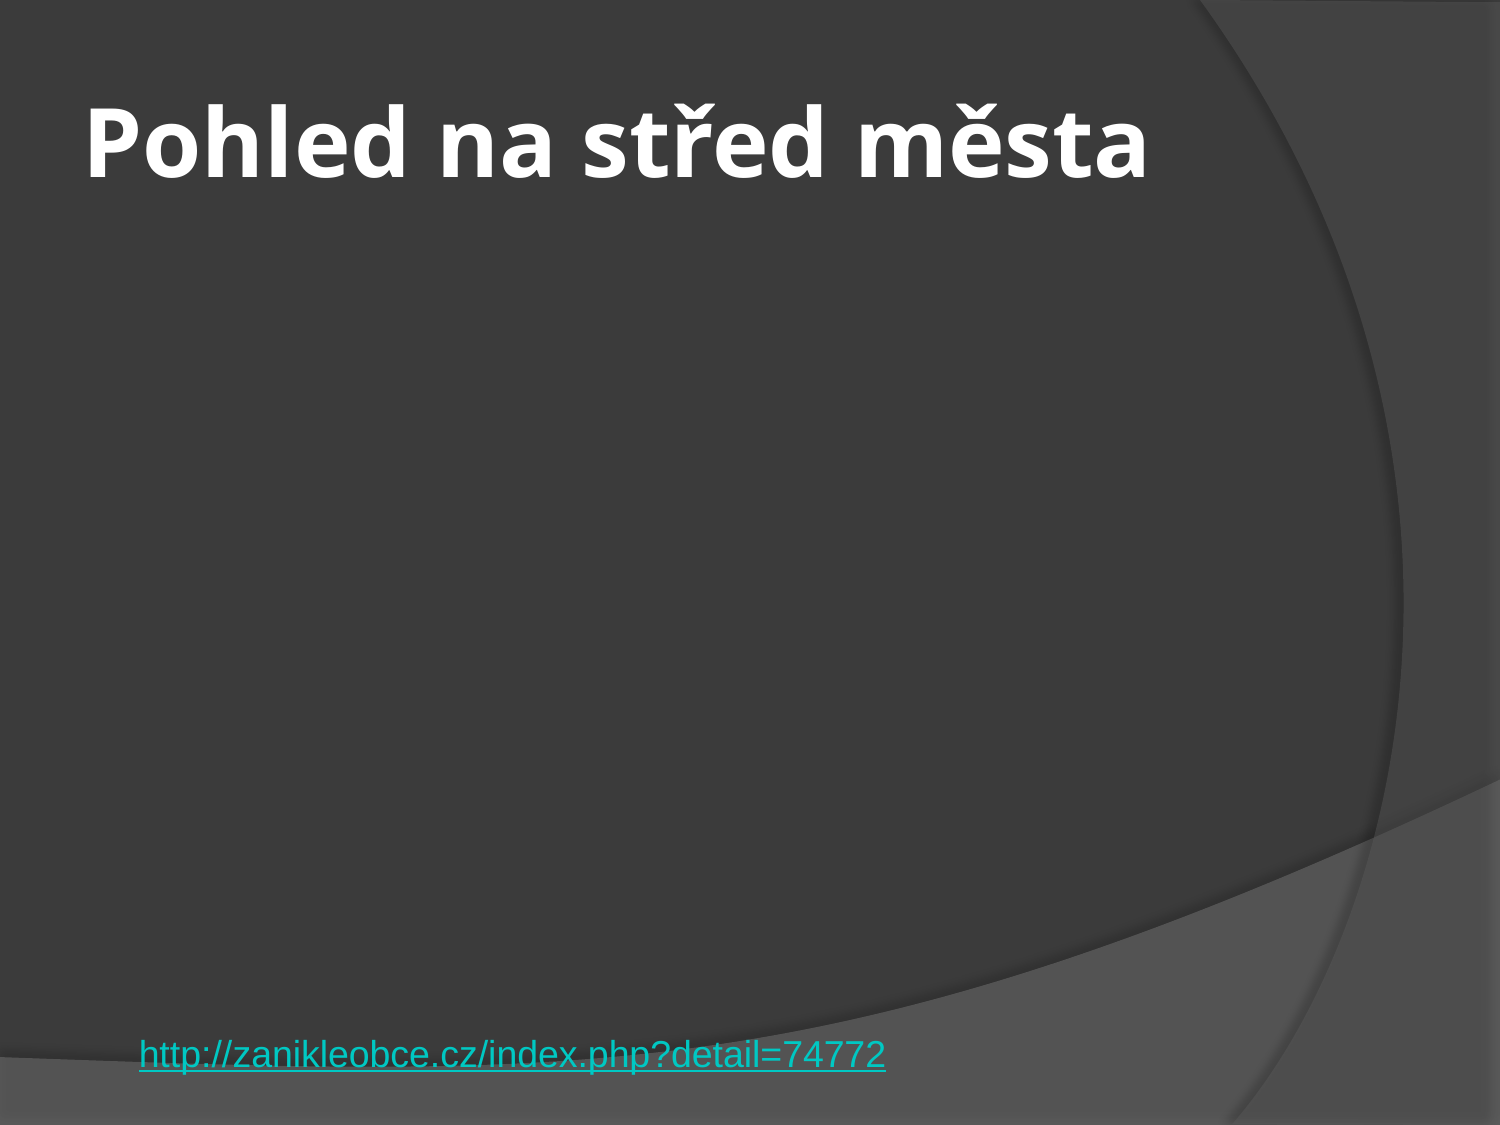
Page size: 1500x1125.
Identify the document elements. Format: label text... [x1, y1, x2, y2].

text_box http://zanikleobce.cz/index.php?detail=74772 [123, 1023, 1090, 1125]
title Pohled na střed města [75, 45, 1300, 233]
